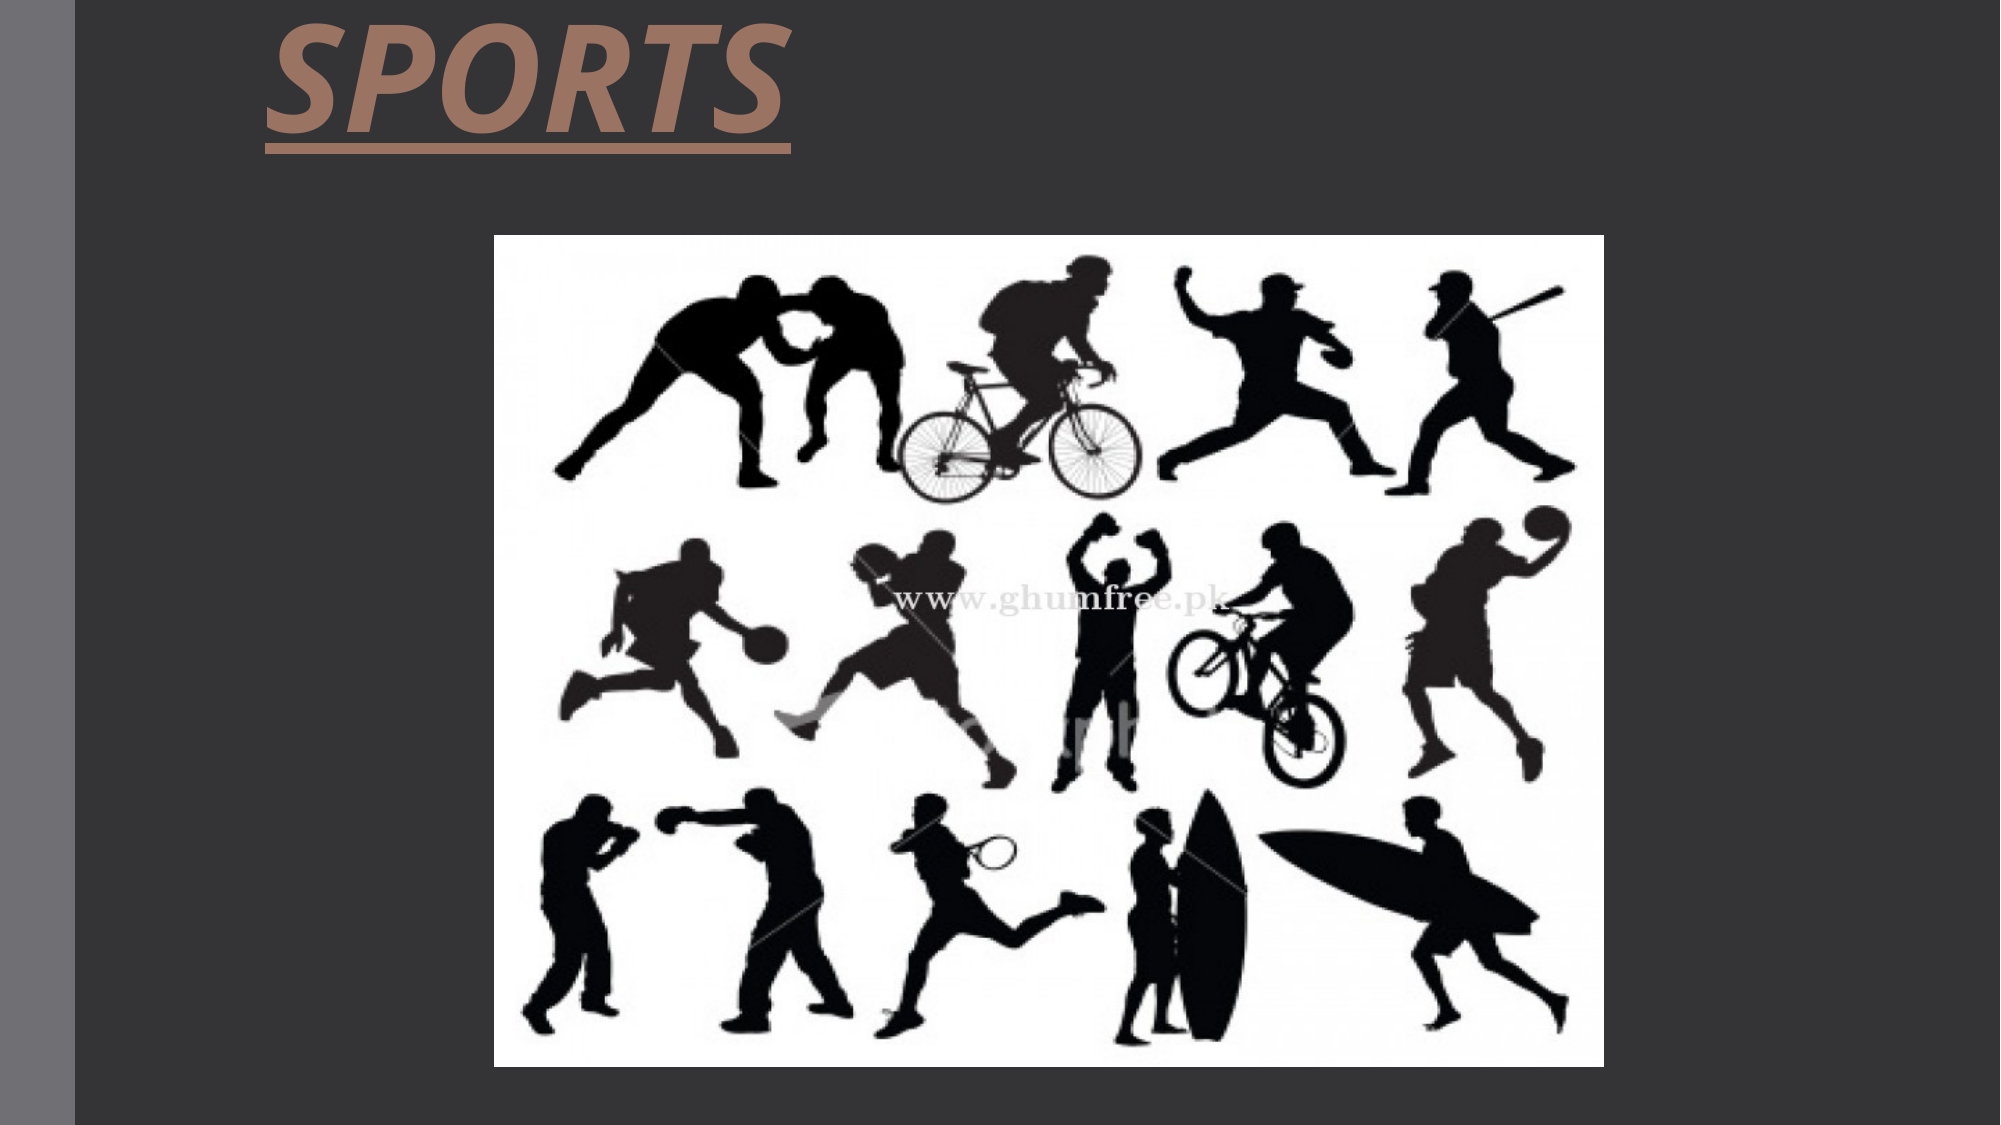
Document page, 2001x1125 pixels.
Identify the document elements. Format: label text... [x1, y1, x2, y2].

picture [494, 234, 1604, 1068]
title SPORTS [249, 0, 1750, 171]
